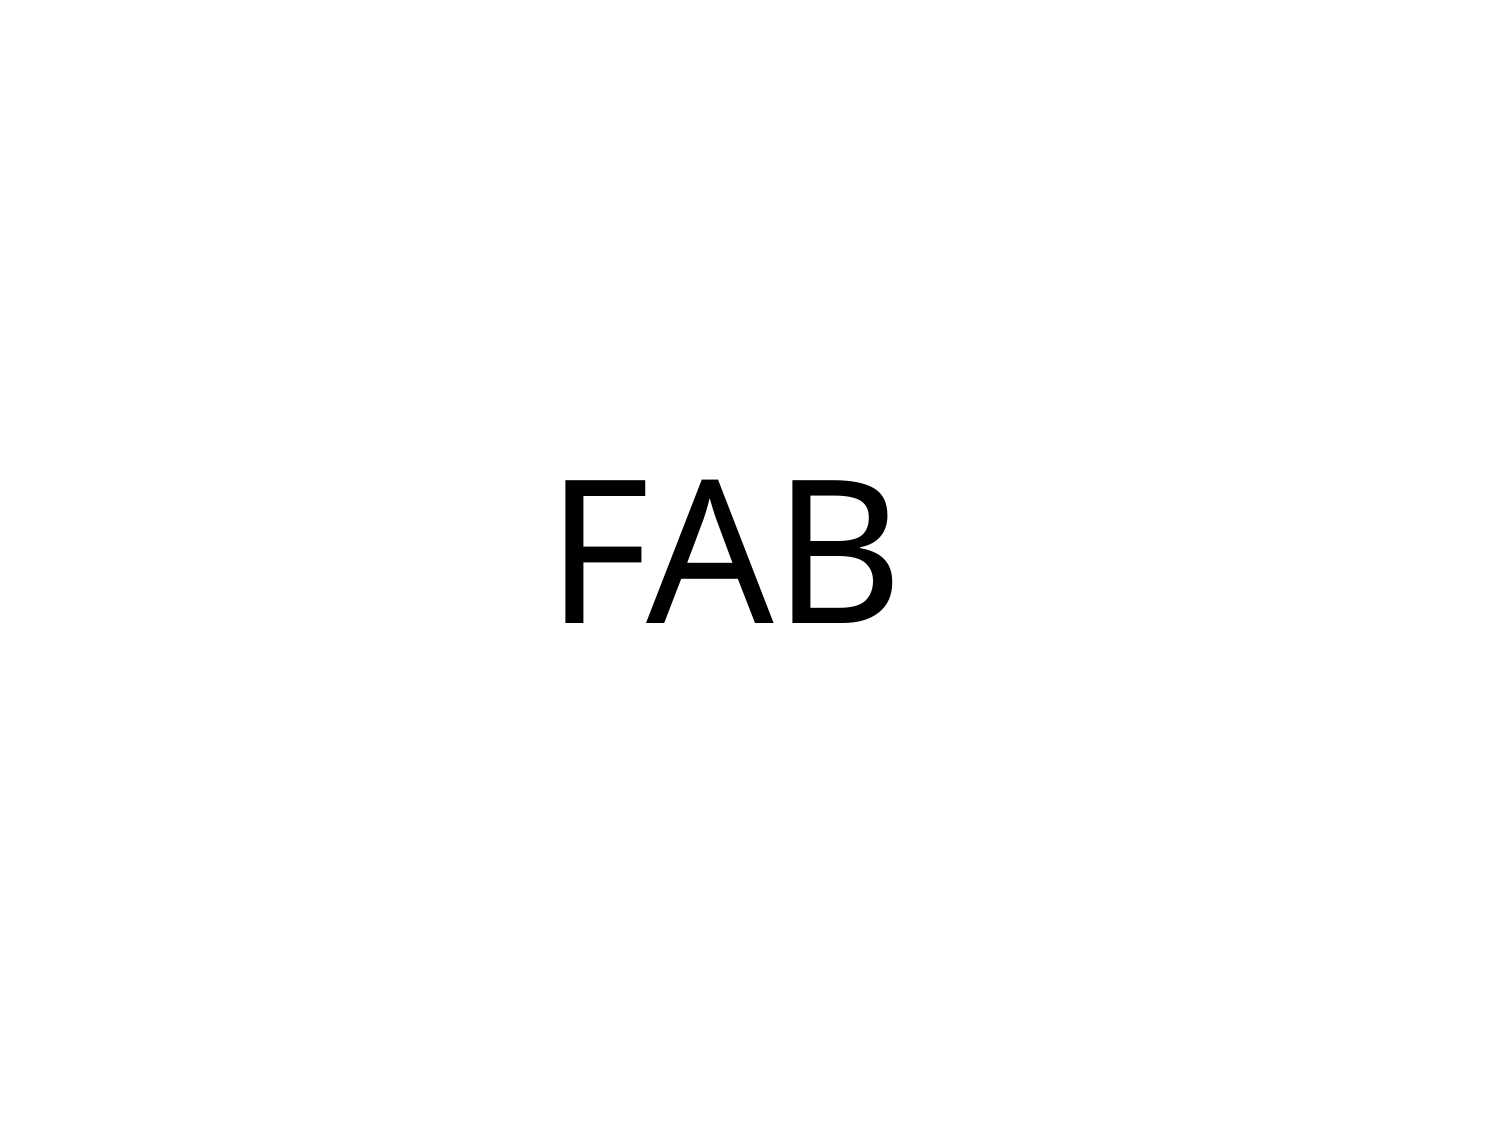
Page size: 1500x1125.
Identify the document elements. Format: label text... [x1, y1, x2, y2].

title FAB [50, 450, 1400, 638]
